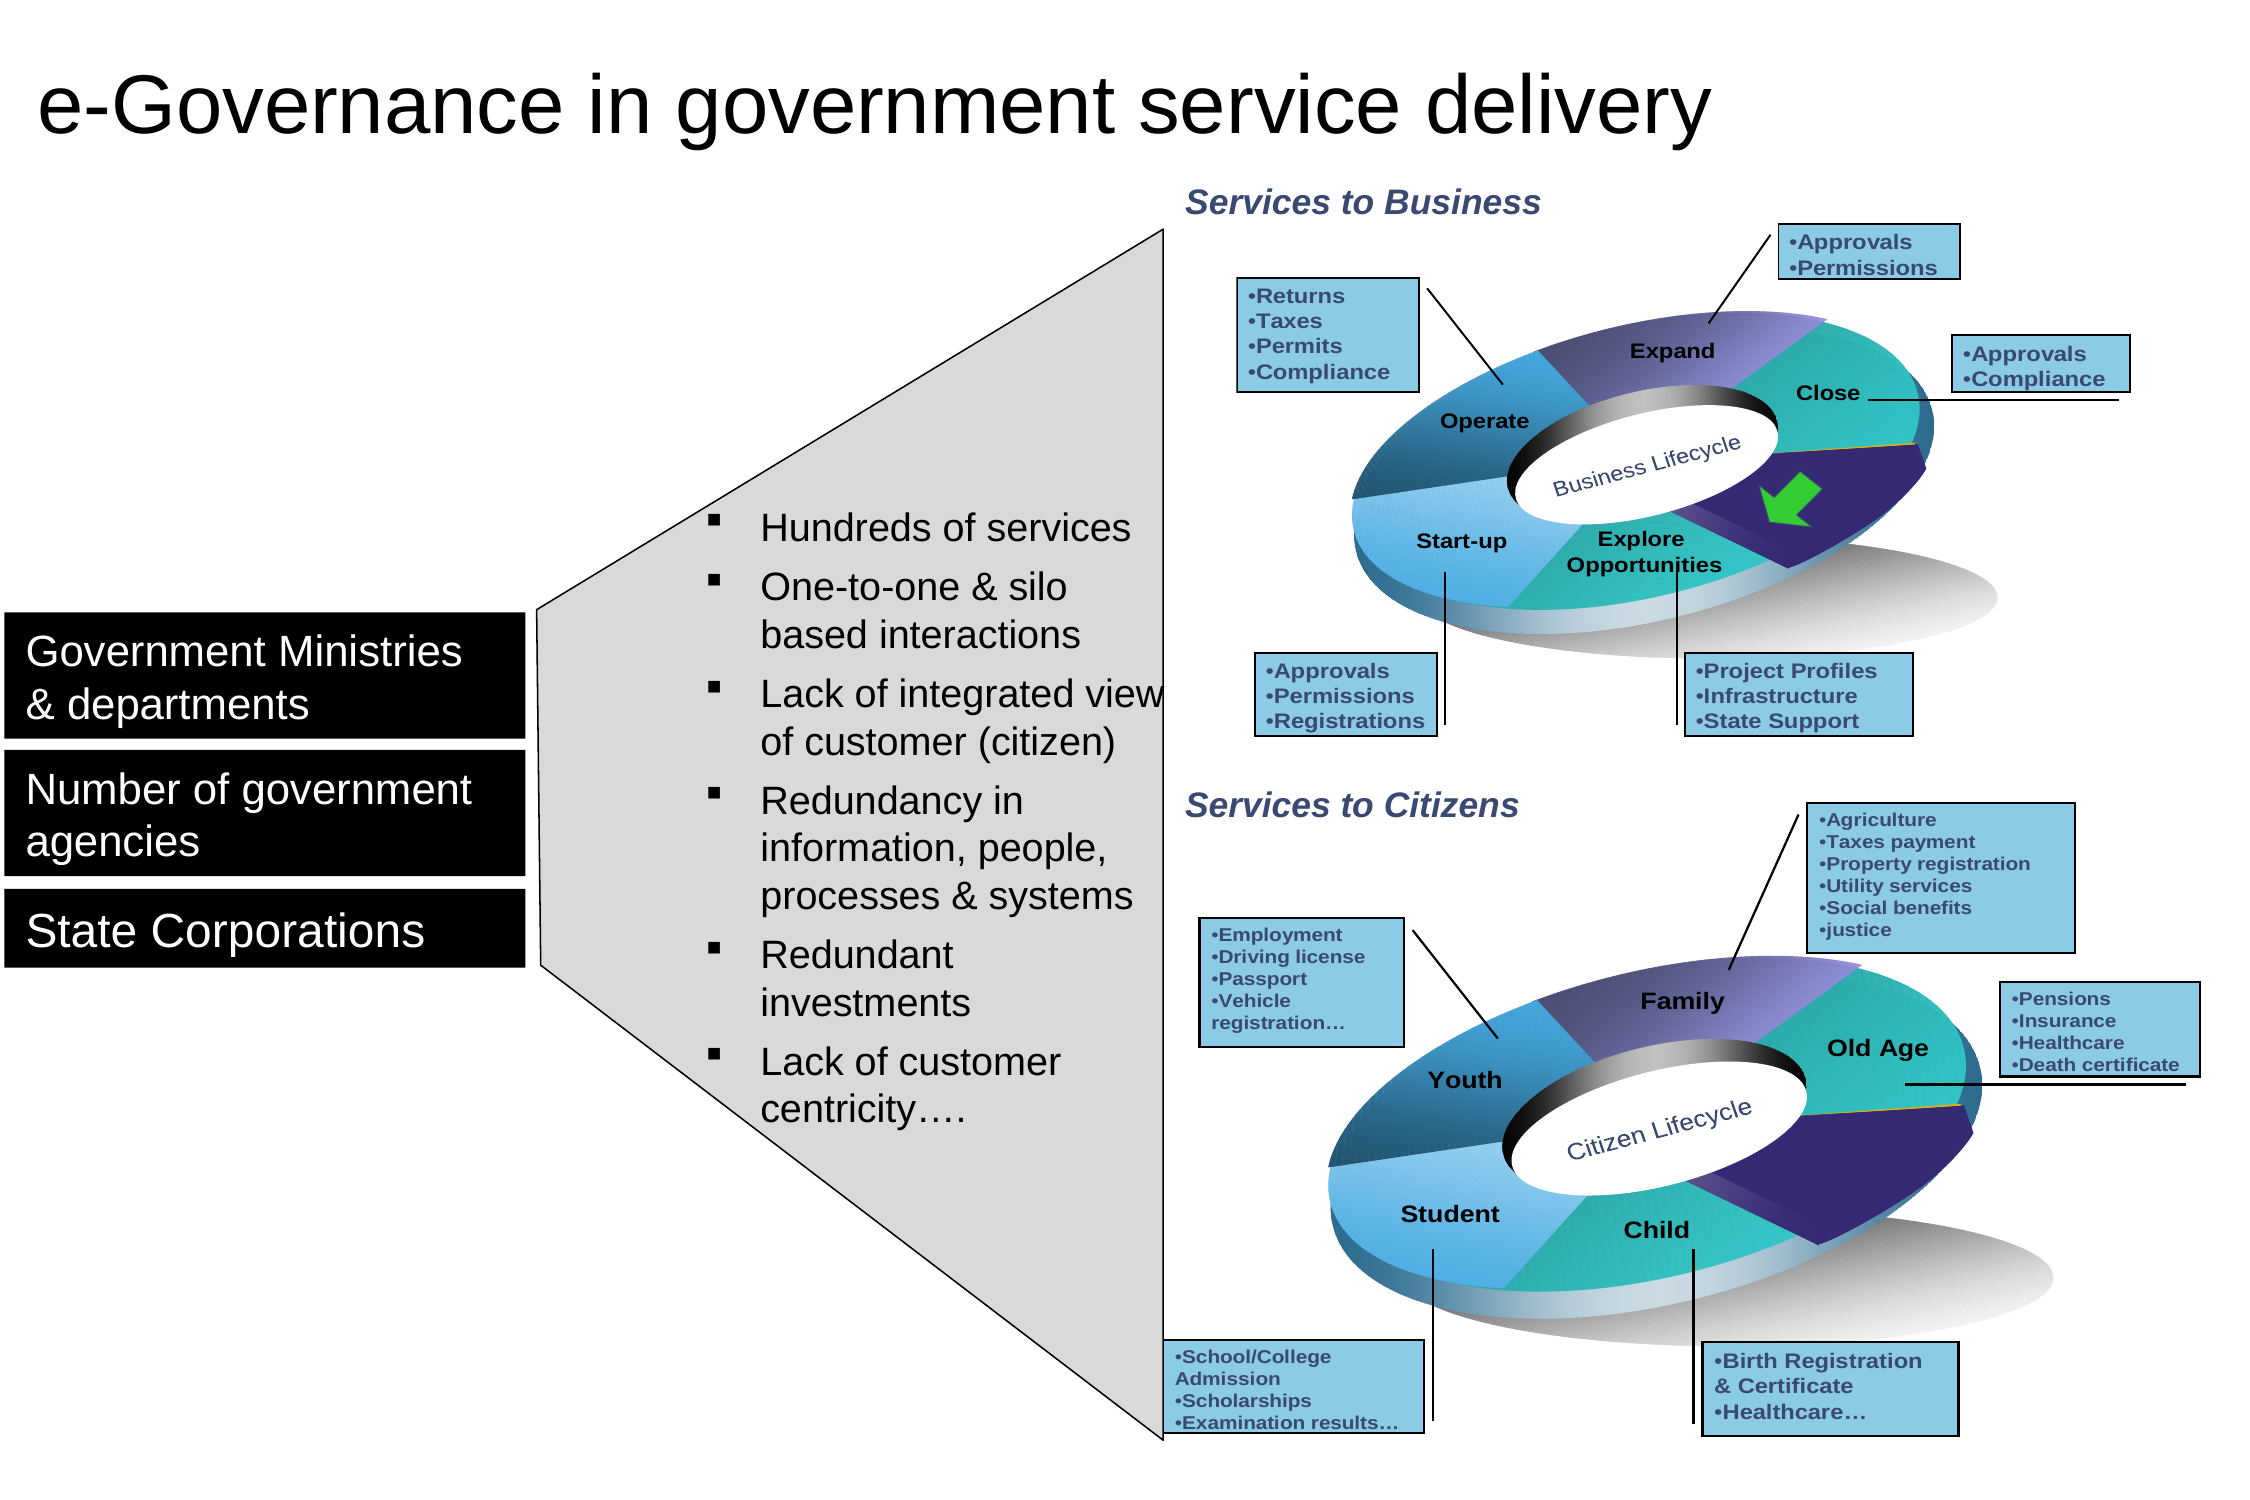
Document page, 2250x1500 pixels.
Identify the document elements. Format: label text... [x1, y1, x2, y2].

picture [1161, 801, 2203, 1439]
text_box State Corporations [4, 888, 526, 968]
text_box Hundreds of services One-to-one & silo based interactions Lack of integrated view of customer (citizen) Redundancy in information, people, processes & systems Redundant investments Lack of customer centricity…. [683, 490, 1195, 1142]
text_box Number of government agencies [4, 749, 526, 877]
text_box Services to Citizens [1163, 771, 1542, 800]
text_box Services to Business [1163, 168, 1564, 232]
text_box [733, 229, 1164, 490]
title e-Governance in government service delivery [37, 50, 2205, 216]
text_box [772, 1142, 1156, 1435]
text_box [536, 520, 683, 1074]
picture [1235, 222, 2133, 739]
text_box Government Ministries & departments [4, 612, 526, 739]
